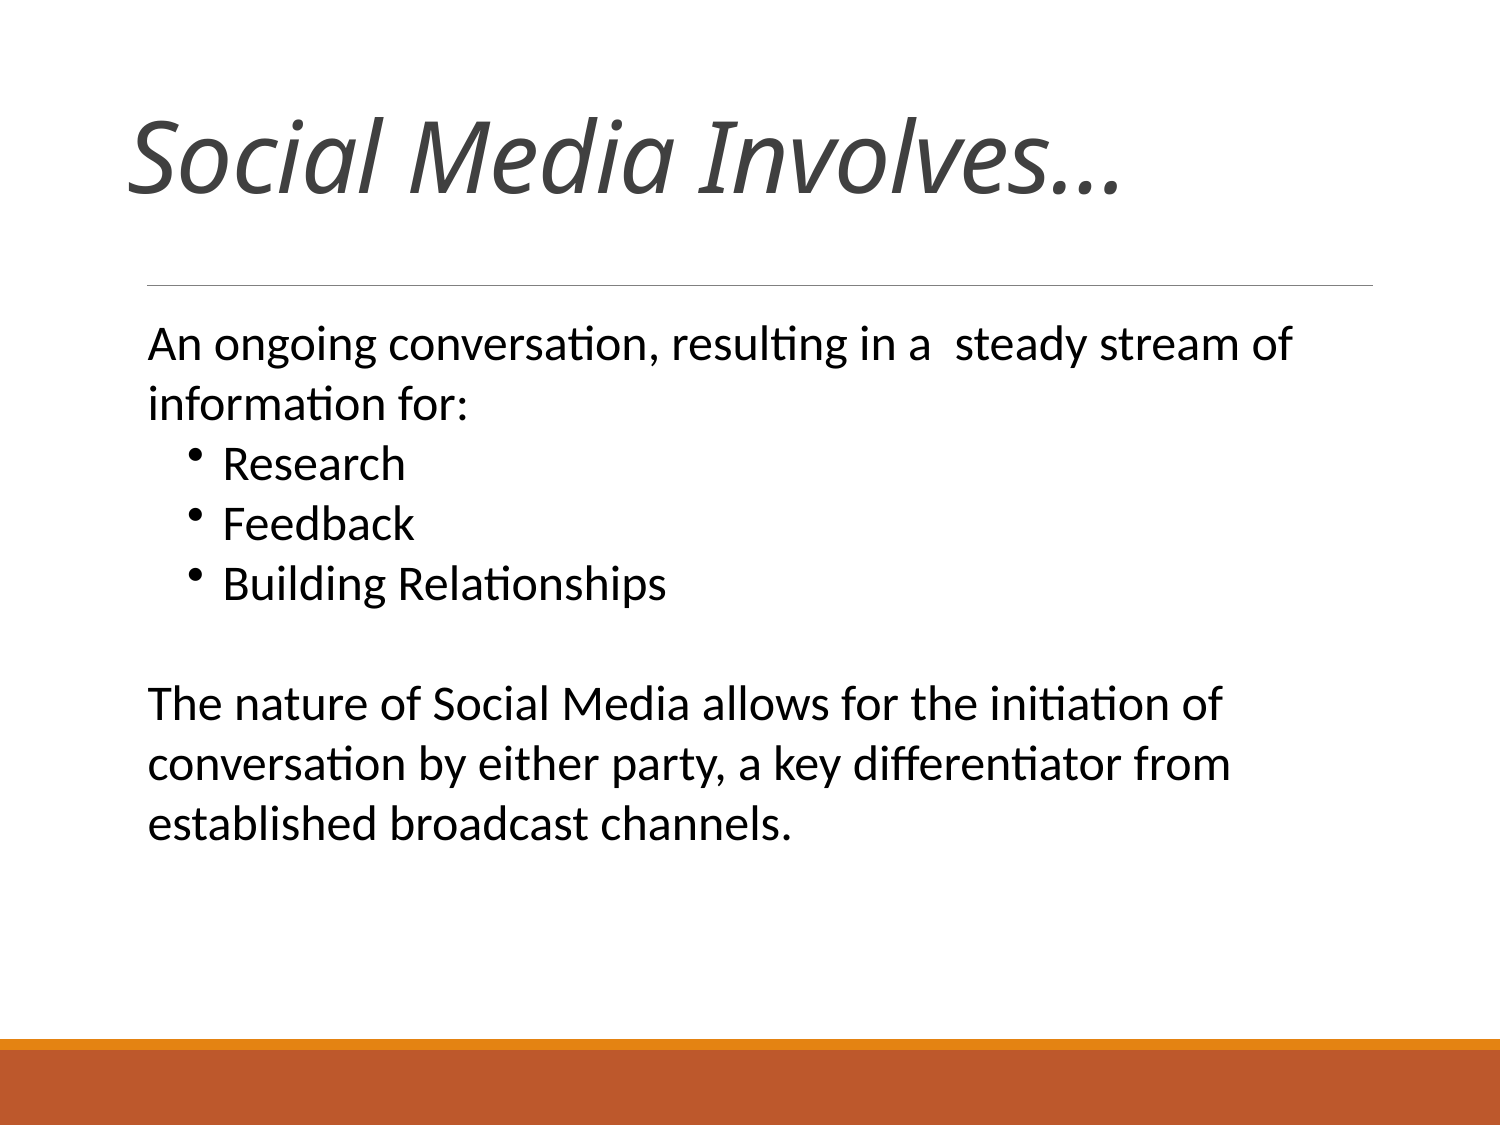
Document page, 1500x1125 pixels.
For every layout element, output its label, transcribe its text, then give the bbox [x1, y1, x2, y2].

title Social Media Involves… [112, 33, 1463, 222]
text_box An ongoing conversation, resulting in a steady stream of information for: Research Feedback Building Relationships The nature of Social Media allows for the initiation of conversation by either party, a key differentiator from established broadcast channels. [132, 303, 1443, 918]
